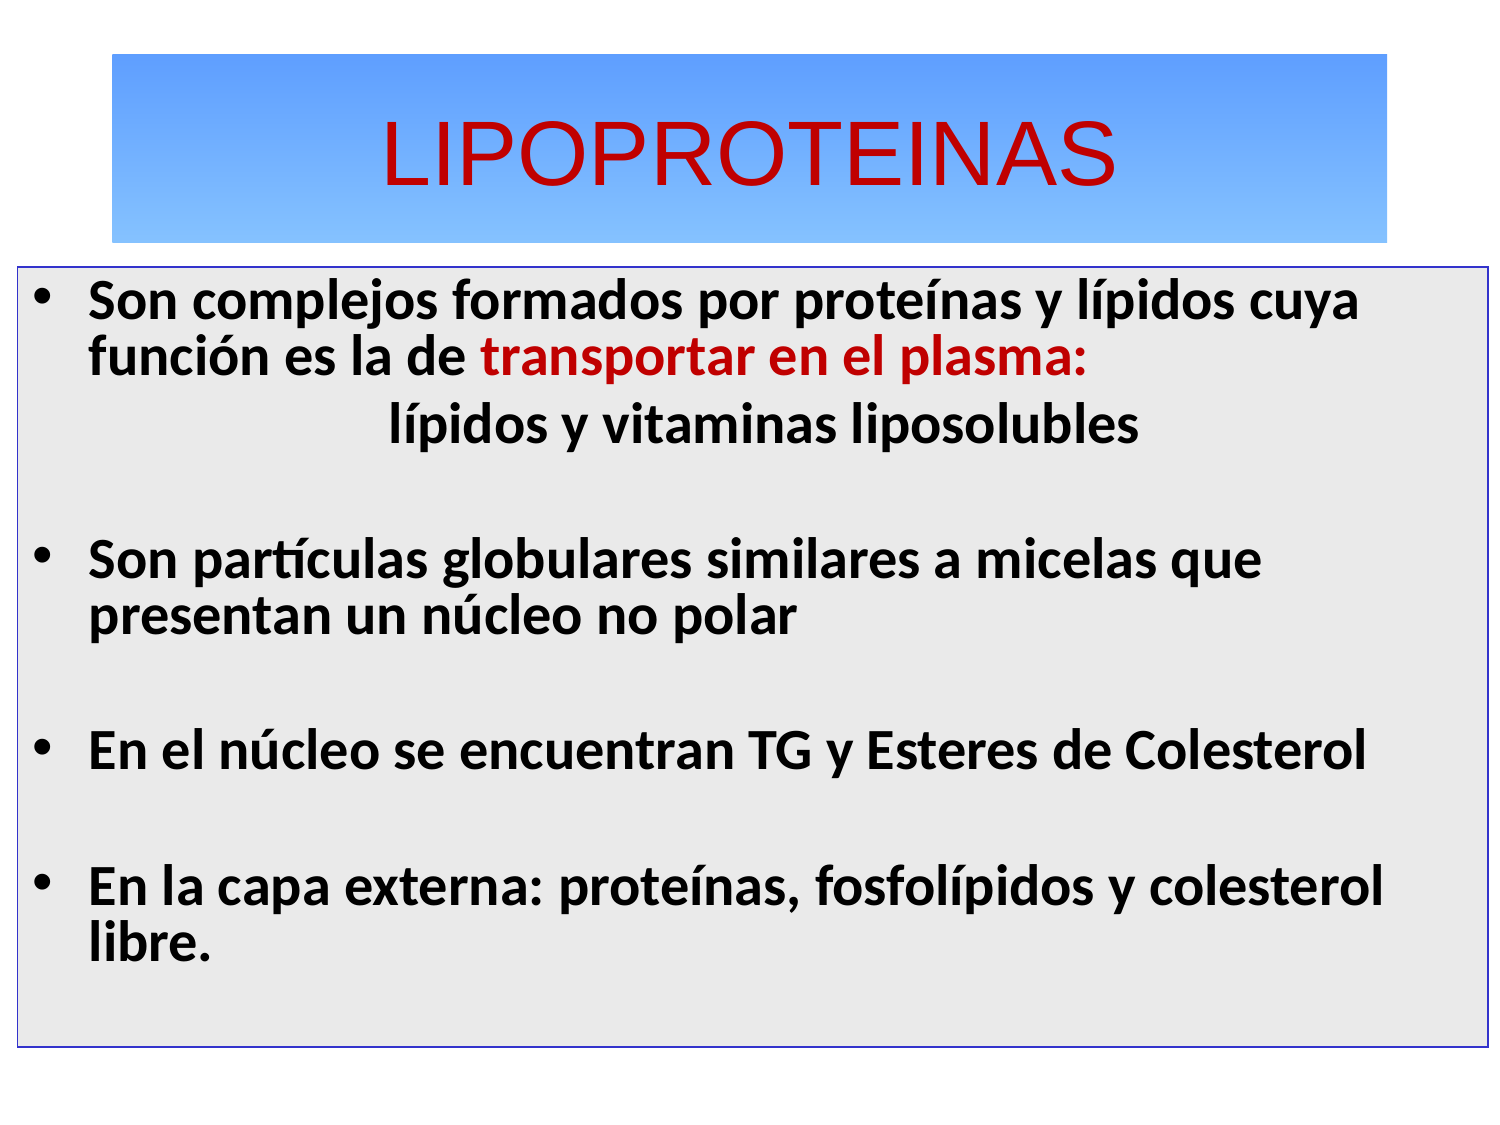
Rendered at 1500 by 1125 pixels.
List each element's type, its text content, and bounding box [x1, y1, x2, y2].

list Son complejos formados por proteínas y lípidos cuya función es la de transportar en el plasma: lípidos y vitaminas liposolubles Son partículas globulares similares a micelas que presentan un núcleo no polar En el núcleo se encuentran TG y Esteres de Colesterol En la capa externa: proteínas, fosfolípidos y colesterol libre. [17, 266, 1489, 1048]
title LIPOPROTEINAS [111, 54, 1388, 243]
